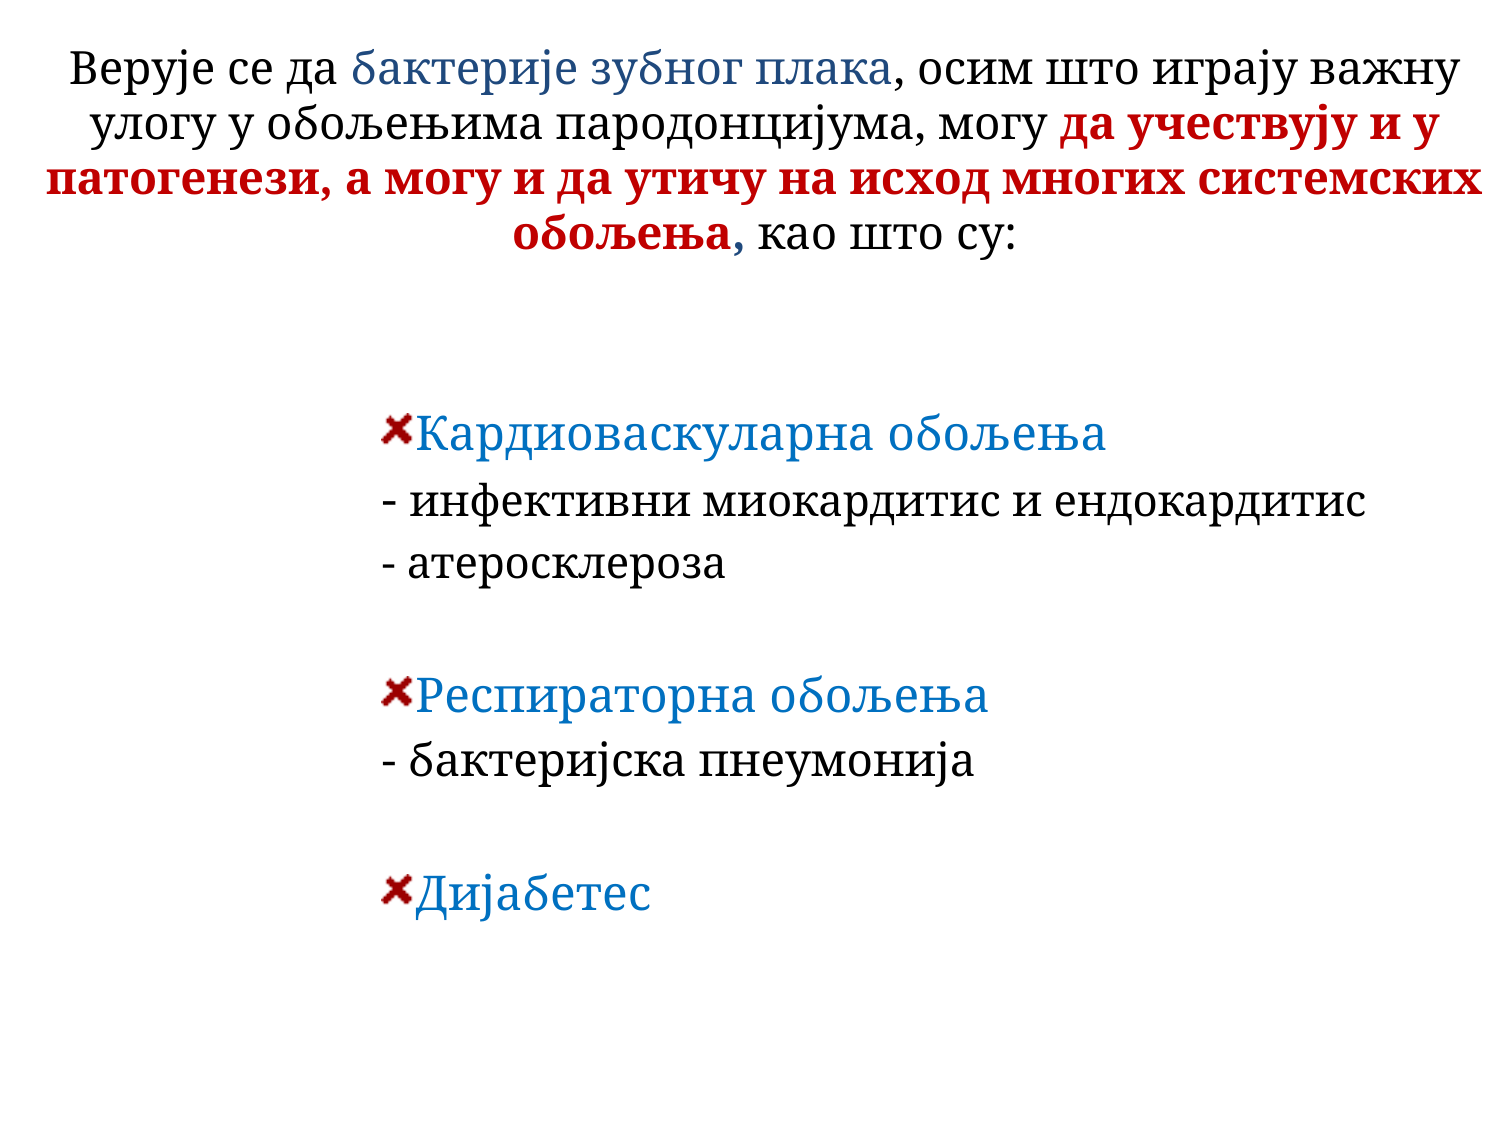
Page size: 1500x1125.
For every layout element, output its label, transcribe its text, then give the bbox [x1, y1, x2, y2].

list Верује се да бактерије зубног плака, осим што играју важну улогу у обољењима пародонцијума, могу да учествују и у патогенези, а могу и да утичу на исход многих системских обољења, као што су: Кардиоваскуларна обољења - инфективни миокардитис и ендокардитис - атеросклероза Респираторна обољења - бактеријска пнеумонија Дијабетес [29, 30, 1500, 1059]
picture [381, 874, 416, 908]
picture [381, 676, 416, 710]
picture [381, 413, 416, 448]
